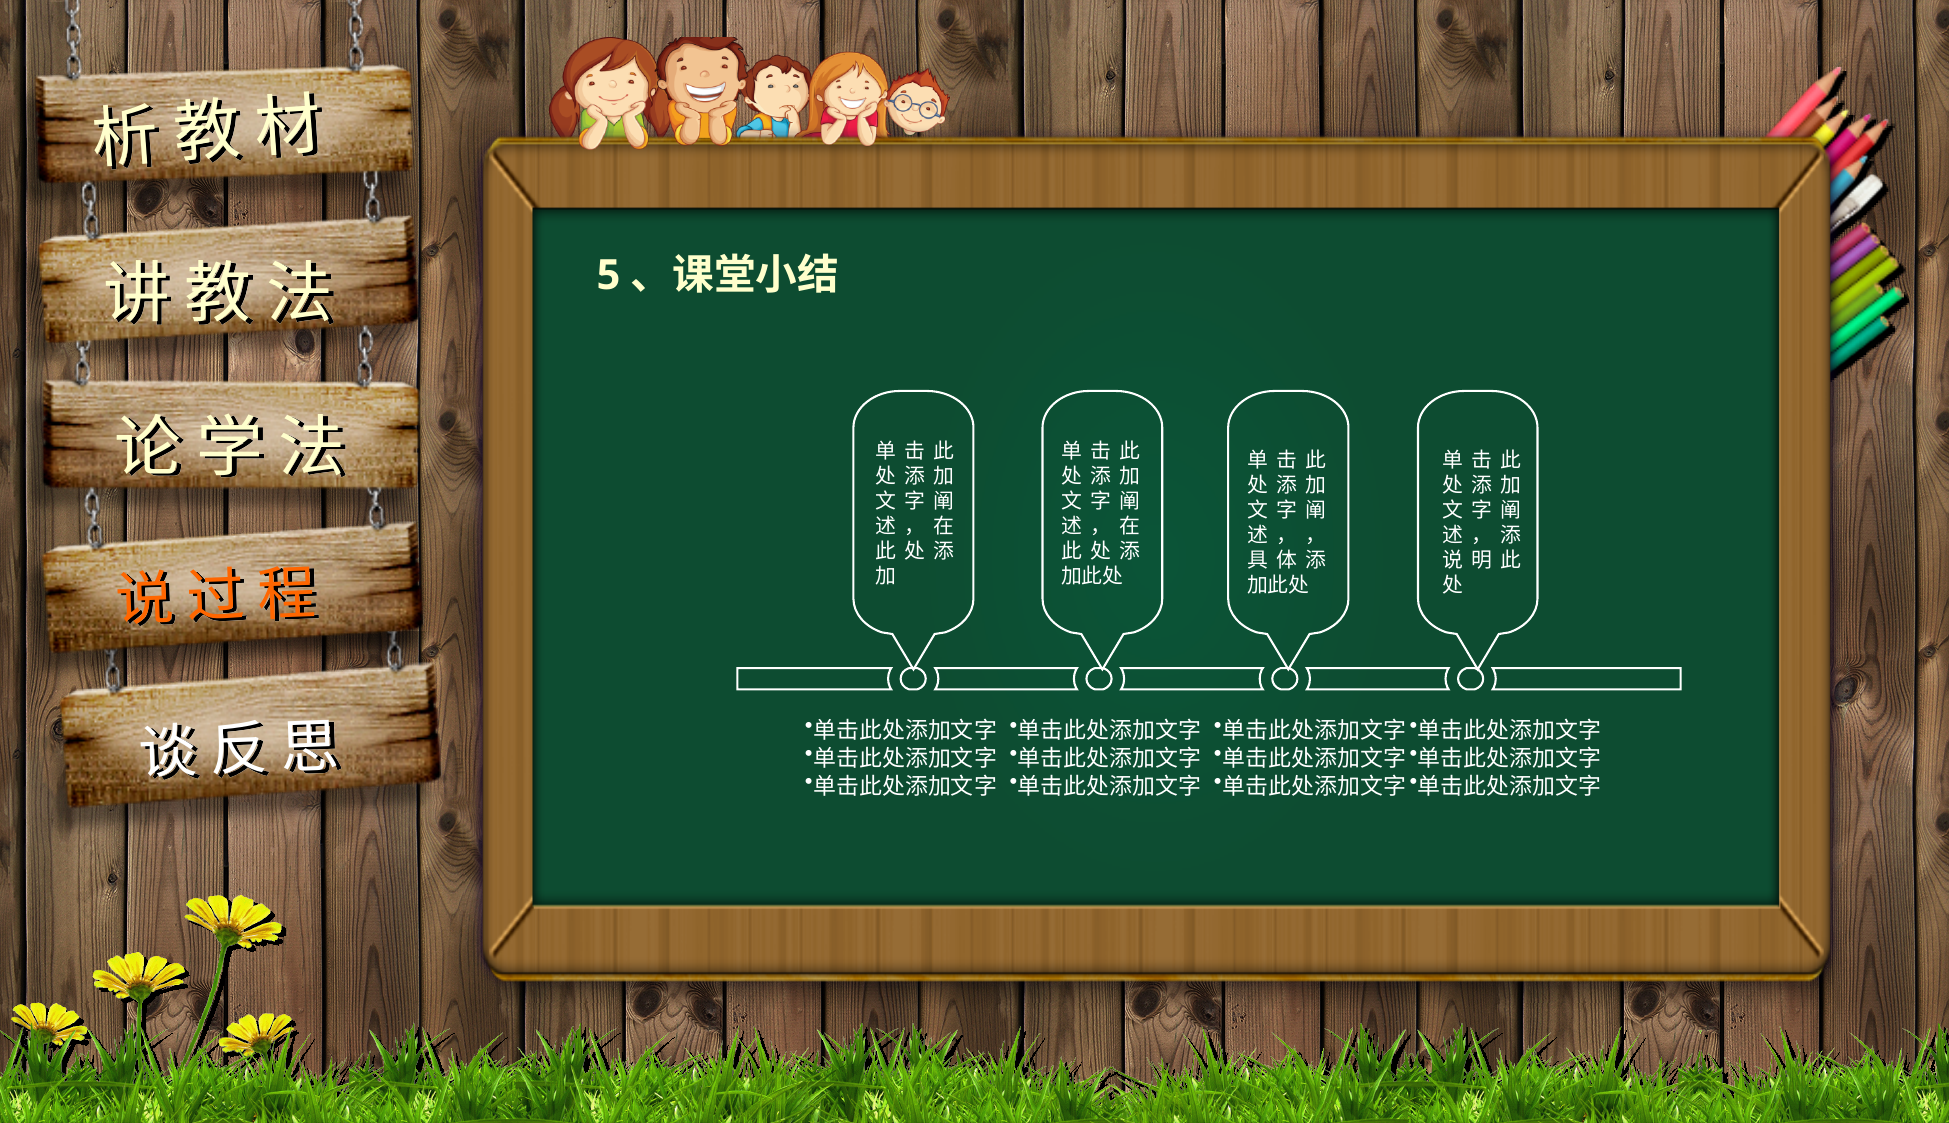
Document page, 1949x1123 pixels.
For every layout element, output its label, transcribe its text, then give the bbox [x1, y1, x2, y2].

text_box 单击此处添加文字阐述，在此处添加 [867, 434, 962, 592]
text_box [1272, 668, 1298, 690]
text_box [1306, 668, 1449, 690]
text_box 单击此处添加文字 单击此处添加文字 单击此处添加文字 [998, 720, 1202, 804]
text_box [1086, 668, 1112, 690]
text_box 5、课堂小结 [581, 240, 854, 306]
text_box [853, 390, 974, 670]
text_box [737, 668, 892, 690]
text_box [1042, 390, 1163, 670]
text_box 单击此处添加文字阐述，，具体添加此处 [1239, 443, 1334, 601]
text_box 单击此处添加文字阐述，在此处添加此处 [1053, 434, 1148, 592]
text_box [900, 668, 926, 690]
picture [0, 0, 1949, 1123]
text_box [1121, 668, 1263, 690]
text_box 单击此处添加文字 单击此处添加文字 单击此处添加文字 [1202, 720, 1398, 804]
text_box 单击此处添加文字 单击此处添加文字 单击此处添加文字 [793, 720, 998, 804]
text_box 单击此处添加文字 单击此处添加文字 单击此处添加文字 [1398, 720, 1643, 804]
text_box 单击此处添加文字阐述，添说明此处 [1435, 443, 1529, 601]
text_box [1458, 668, 1484, 690]
text_box [1417, 390, 1538, 670]
text_box [1492, 668, 1681, 690]
text_box [935, 668, 1077, 690]
text_box [1228, 390, 1349, 670]
